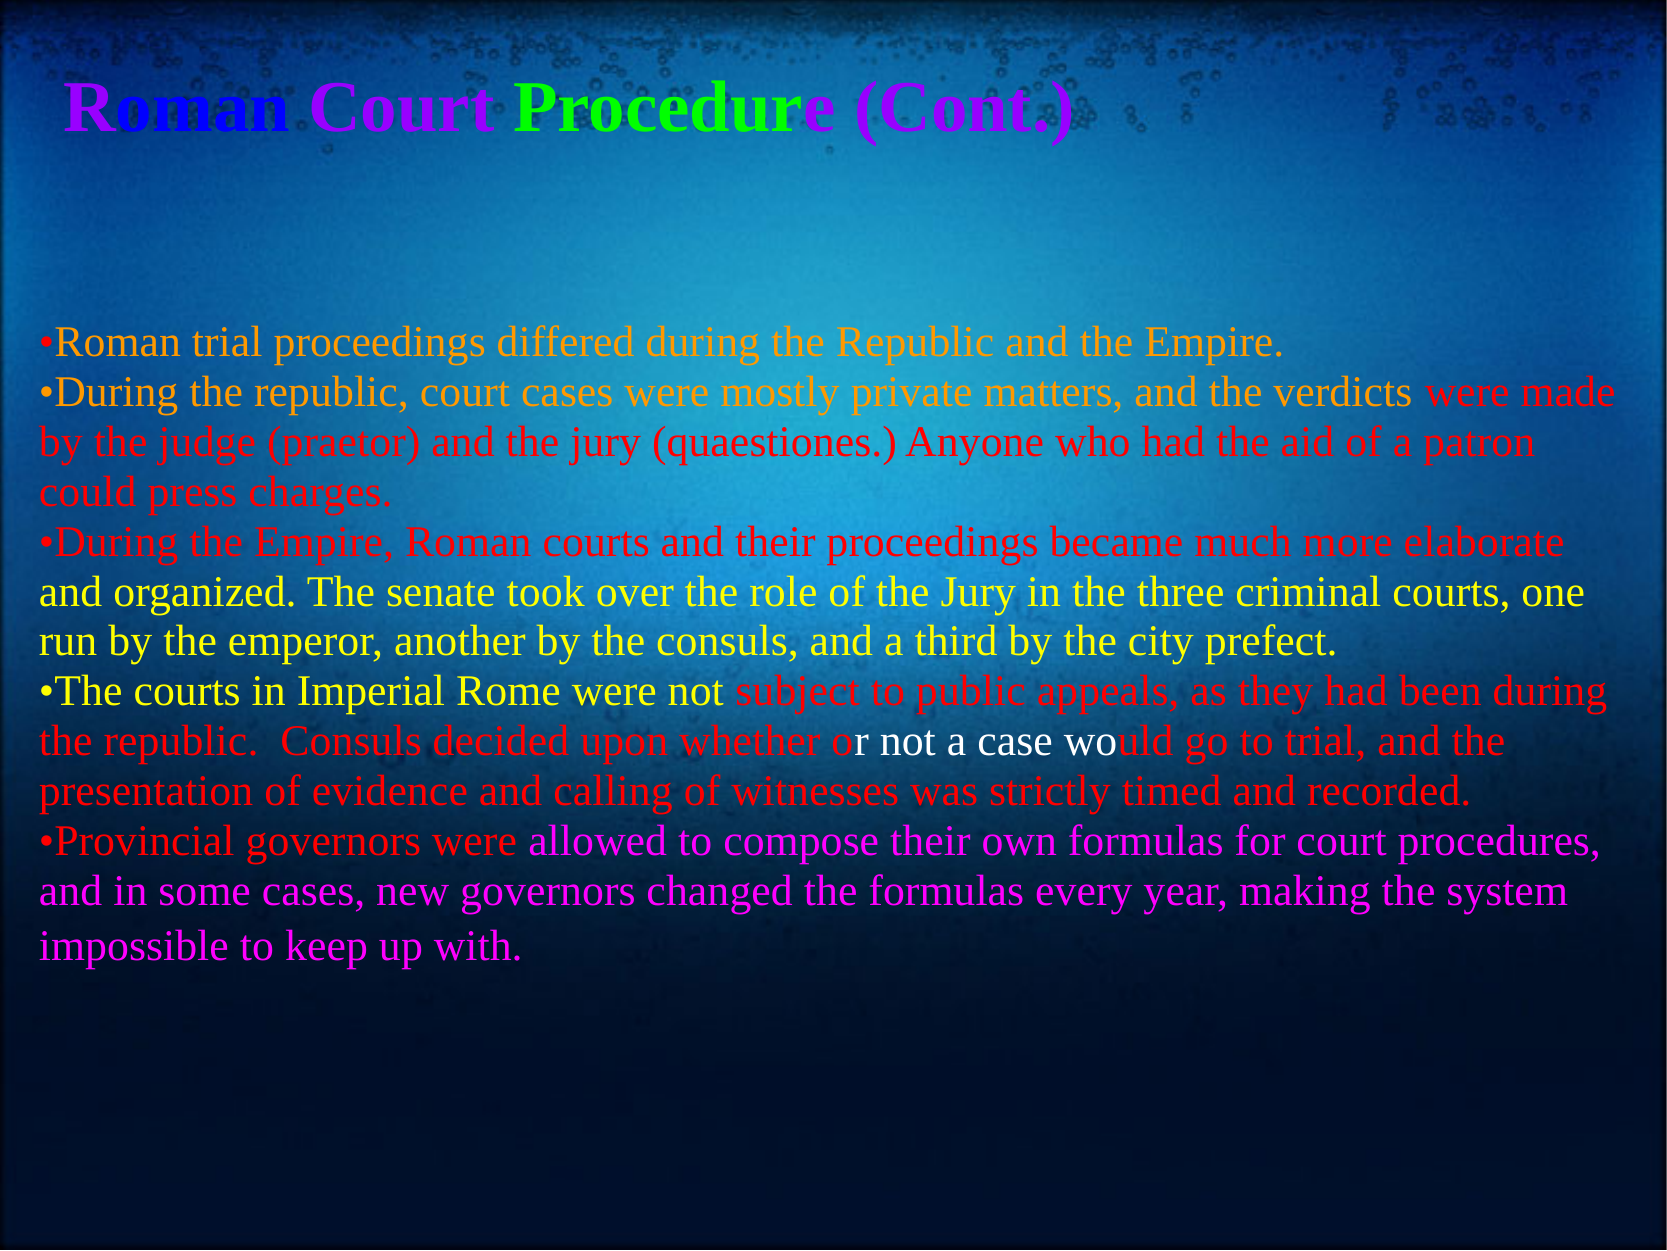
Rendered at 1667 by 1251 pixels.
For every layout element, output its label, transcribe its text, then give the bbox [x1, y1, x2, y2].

title Roman Court Procedure (Cont.) [40, 49, 1627, 201]
picture [0, 0, 1667, 1250]
list •Roman trial proceedings differed during the Republic and the Empire. •During the republic, court cases were mostly private matters, and the verdicts were made by the judge (praetor) and the jury (quaestiones.) Anyone who had the aid of a patron could press charges. •During the Empire, Roman courts and their proceedings became much more elaborate and organized. The senate took over the role of the Jury in the three criminal courts, one run by the emperor, another by the consuls, and a third by the city prefect. •The courts in Imperial Rome were not subject to public appeals, as they had been during the republic. Consuls decided upon whether or not a case would go to trial, and the presentation of evidence and calling of witnesses was strictly timed and recorded. •Provincial governors were allowed to compose their own formulas for court procedures, and in some cases, new governors changed the formulas every year, making the system impossible to keep up with. [38, 252, 1623, 1250]
